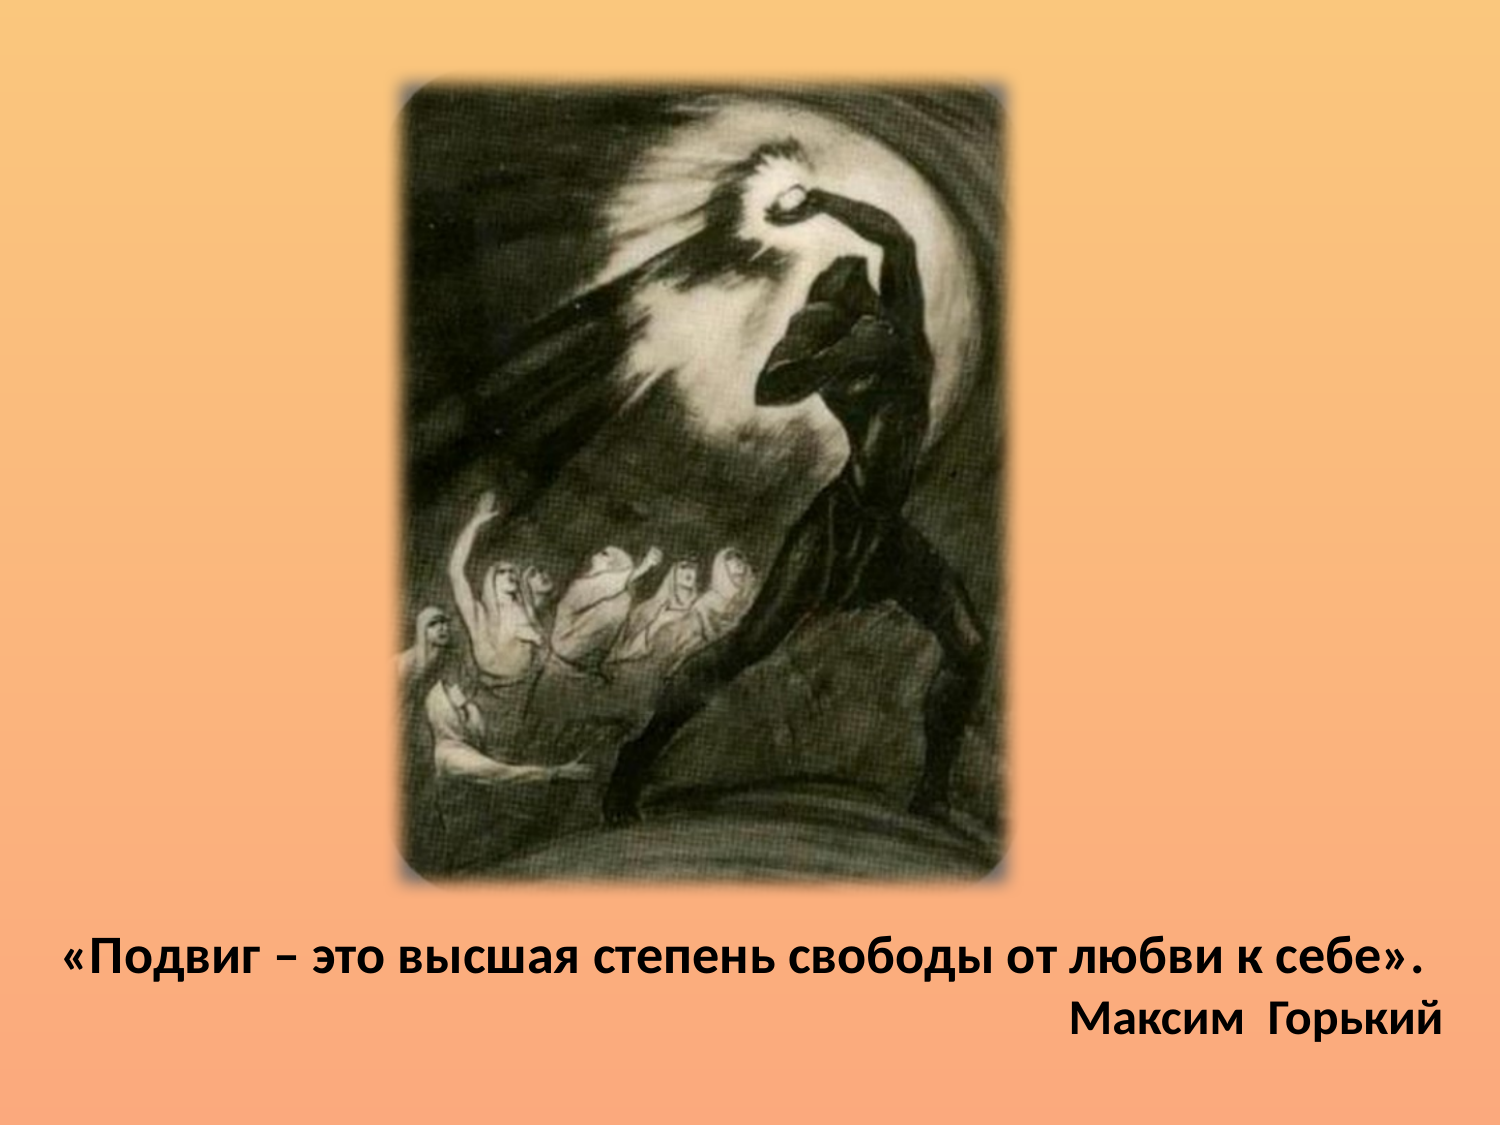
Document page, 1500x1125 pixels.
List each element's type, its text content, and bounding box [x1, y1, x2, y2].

text_box «Подвиг – это высшая степень свободы от любви к себе». Максим Горький [41, 911, 1459, 1052]
picture [383, 66, 1024, 901]
